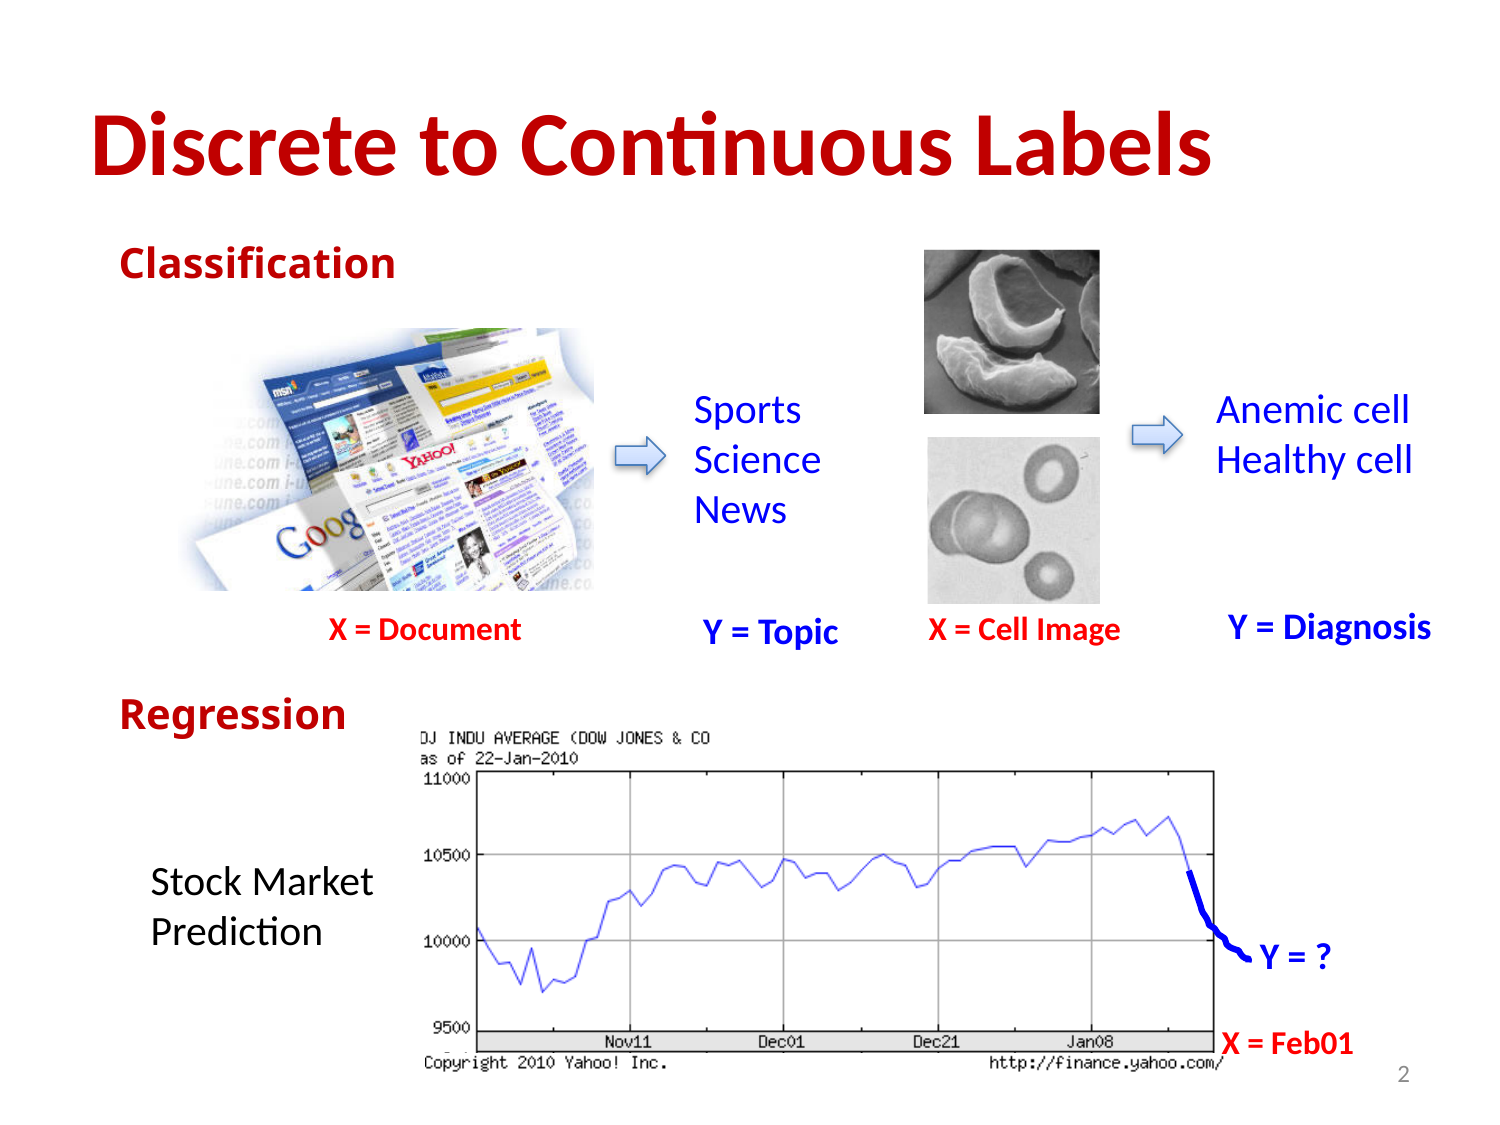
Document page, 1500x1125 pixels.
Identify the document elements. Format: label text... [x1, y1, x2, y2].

text_box Classification Regression [103, 229, 884, 745]
slide_number 2 [1229, 1042, 1425, 1103]
text_box X = Cell Image [913, 599, 1137, 655]
text_box Anemic cell Healthy cell [1201, 374, 1429, 490]
text_box Y = Diagnosis [1213, 594, 1448, 655]
text_box [1131, 415, 1184, 455]
picture [924, 249, 1101, 414]
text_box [1188, 870, 1379, 1070]
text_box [134, 727, 1226, 1105]
picture [927, 437, 1101, 604]
text_box X = Document [314, 601, 538, 655]
picture [177, 328, 595, 592]
title Discrete to Continuous Labels [75, 45, 1425, 233]
text_box Y = Topic [688, 599, 854, 660]
